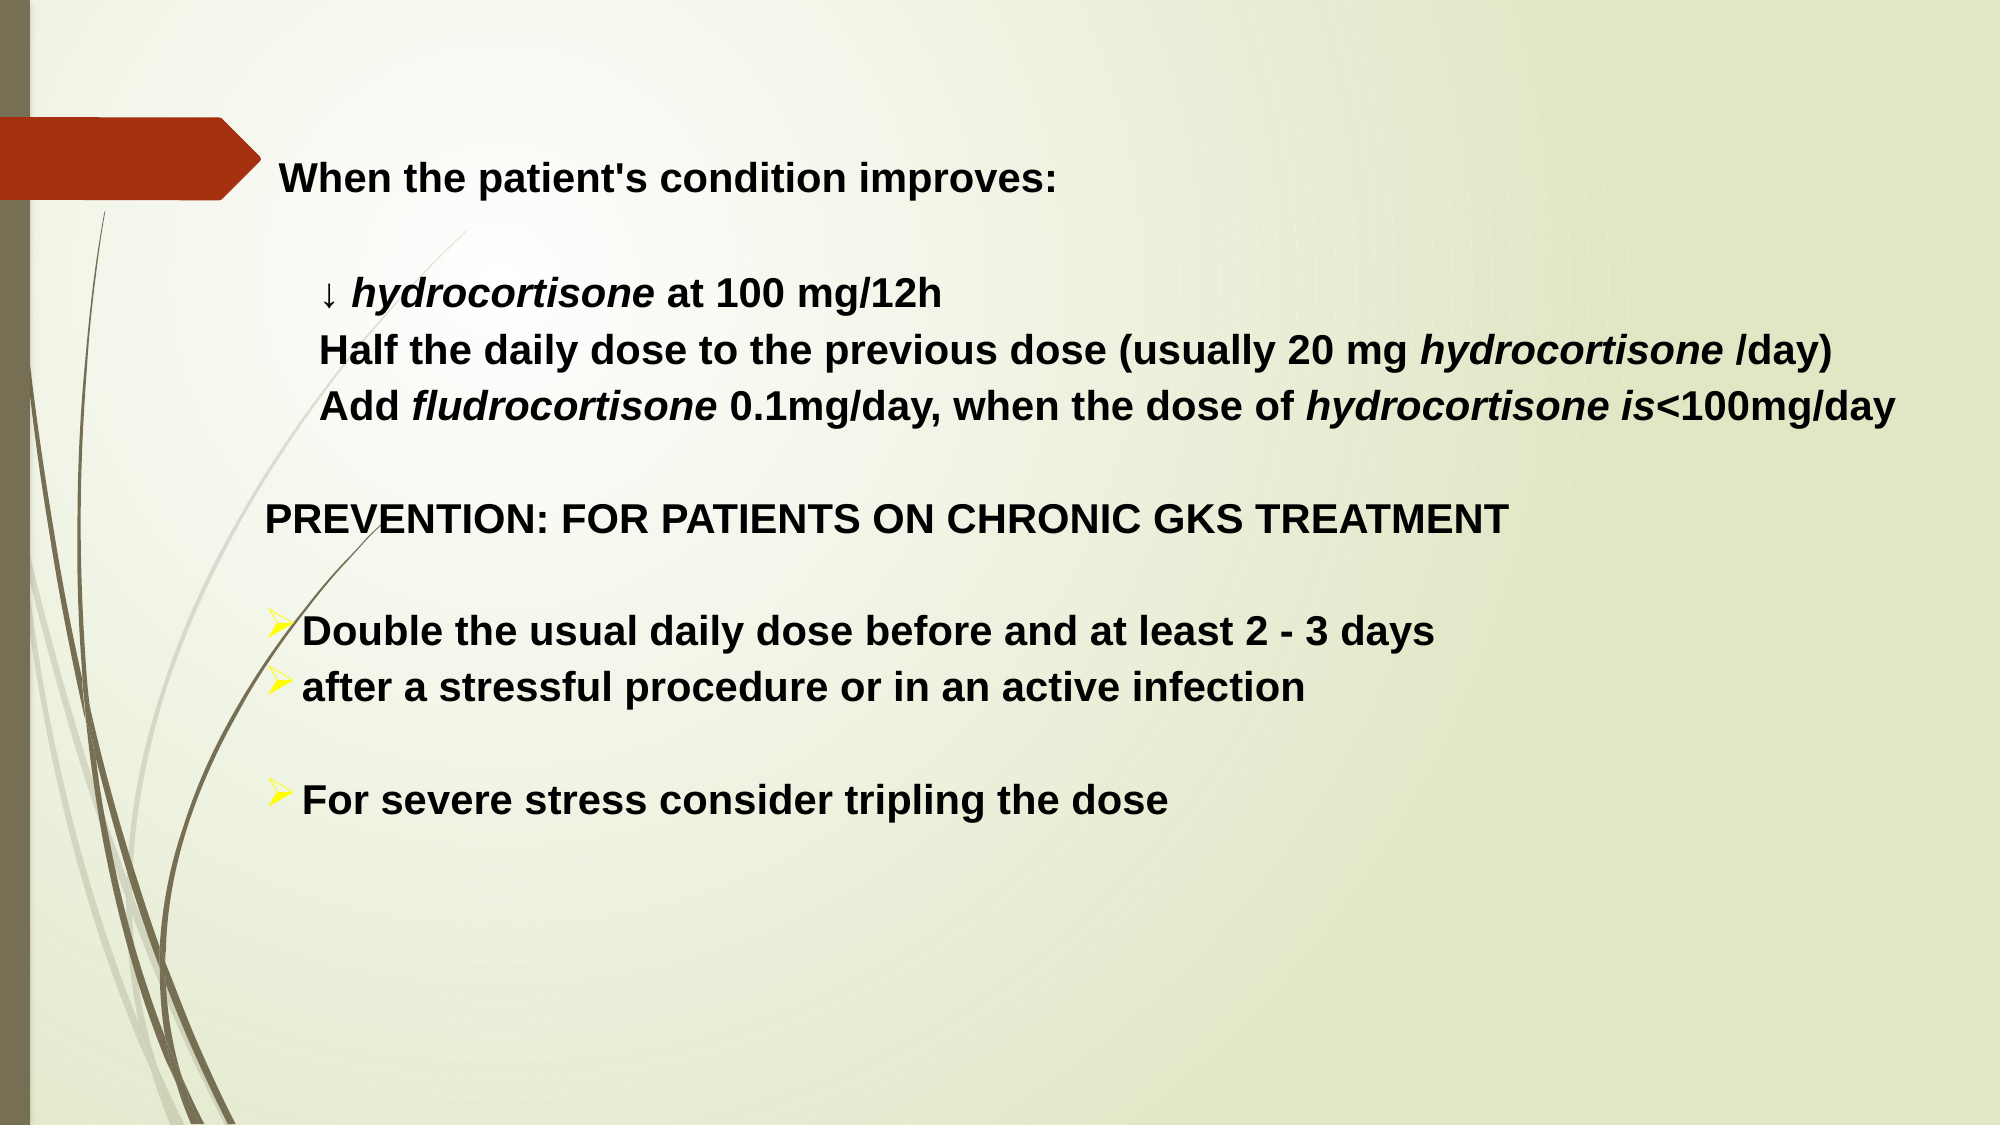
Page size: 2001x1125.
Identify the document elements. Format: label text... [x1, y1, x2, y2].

text_box When the patient's condition improves: ↓ hydrocortisone at 100 mg/12h Half the daily dose to the previous dose (usually 20 mg hydrocortisone /day) Add fludrocortisone 0.1mg/day, when the dose of hydrocortisone is<100mg/day PREVENTION: FOR PATIENTS ON CHRONIC GKS TREATMENT Double the usual daily dose before and at least 2 - 3 days after a stressful procedure or in an active infection For severe stress consider tripling the dose [264, 74, 1948, 880]
